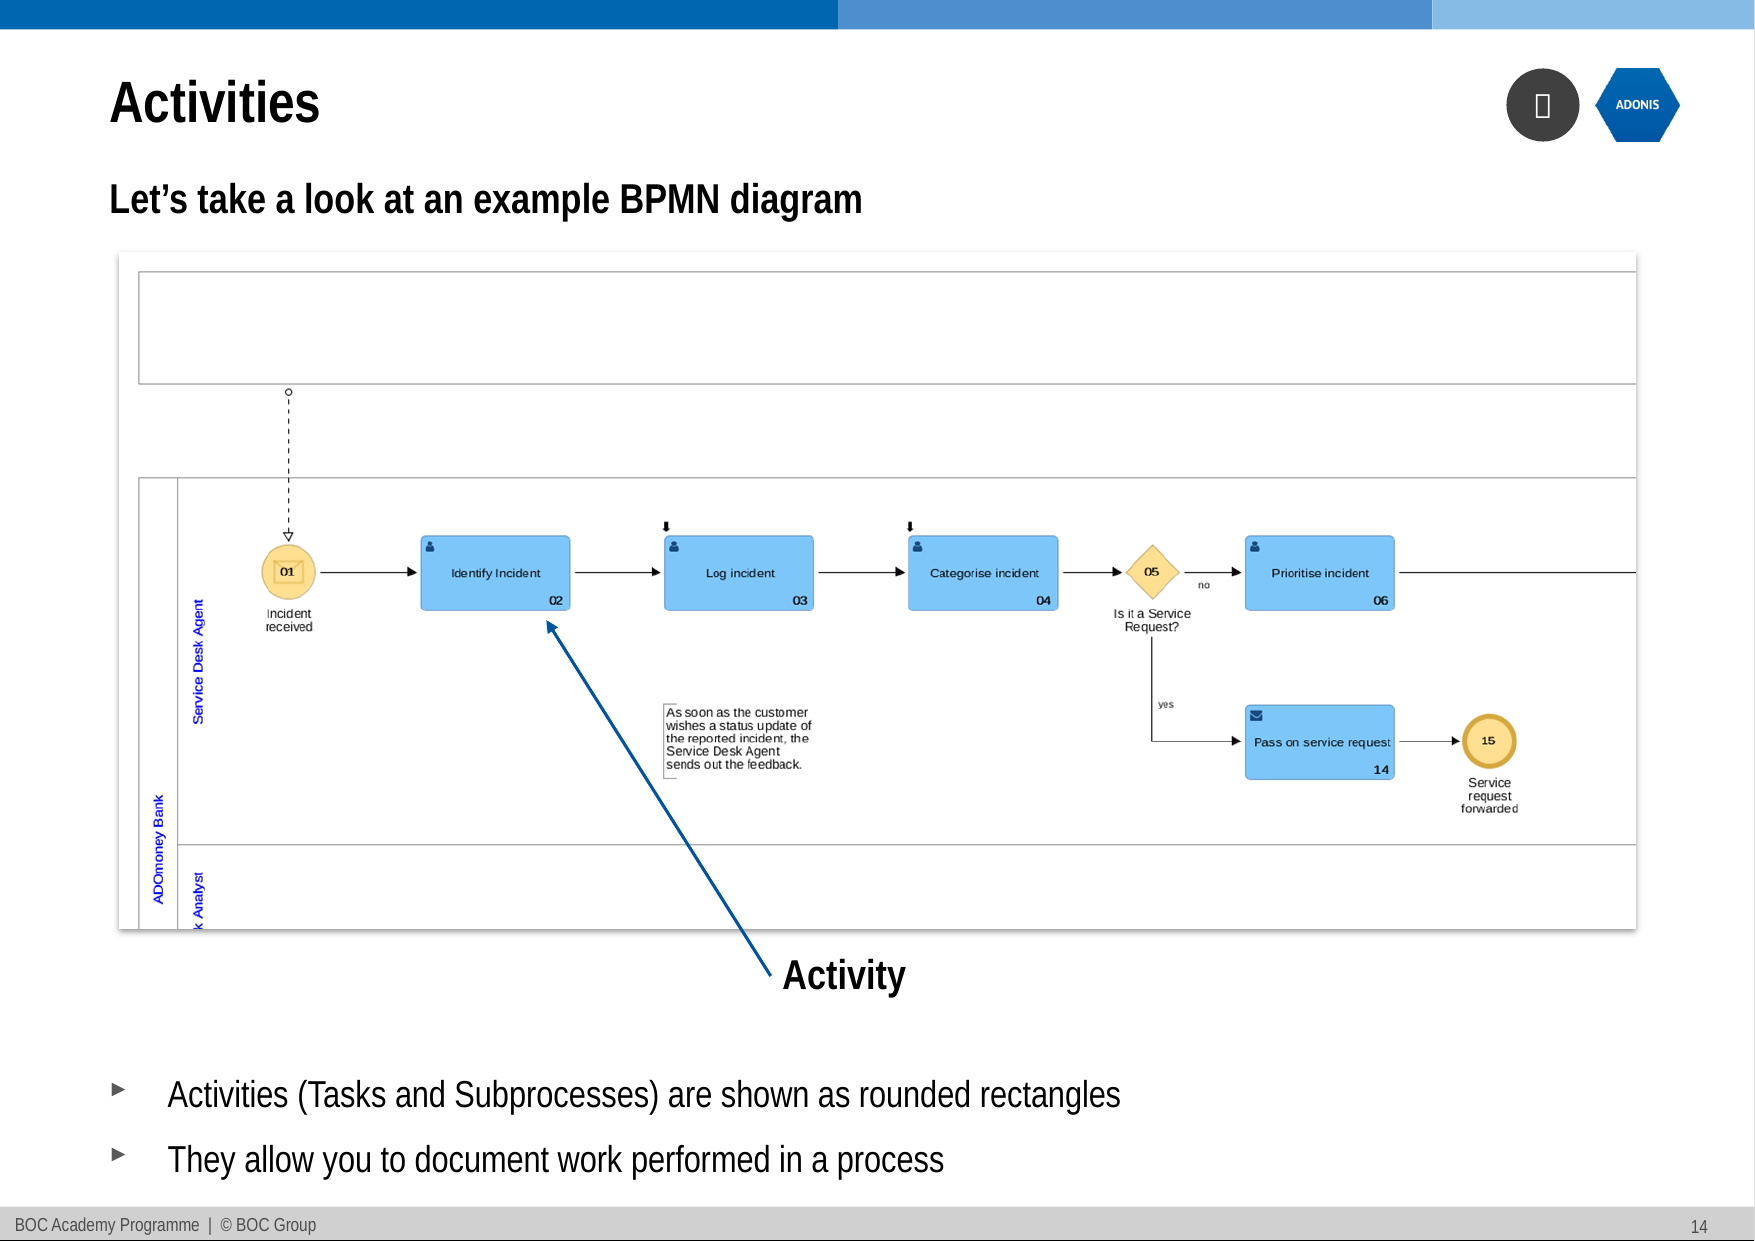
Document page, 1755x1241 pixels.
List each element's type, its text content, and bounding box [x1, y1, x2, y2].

title Activities [109, 55, 1595, 156]
picture [109, 244, 1646, 940]
text_box Activity [782, 949, 972, 1010]
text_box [546, 619, 771, 977]
picture [1595, 68, 1680, 142]
list Activities (Tasks and Subprocesses) are shown as rounded rectangles They allow you to document work performed in a process [109, 1062, 1598, 1241]
list Let’s take a look at an example BPMN diagram [109, 165, 1596, 234]
